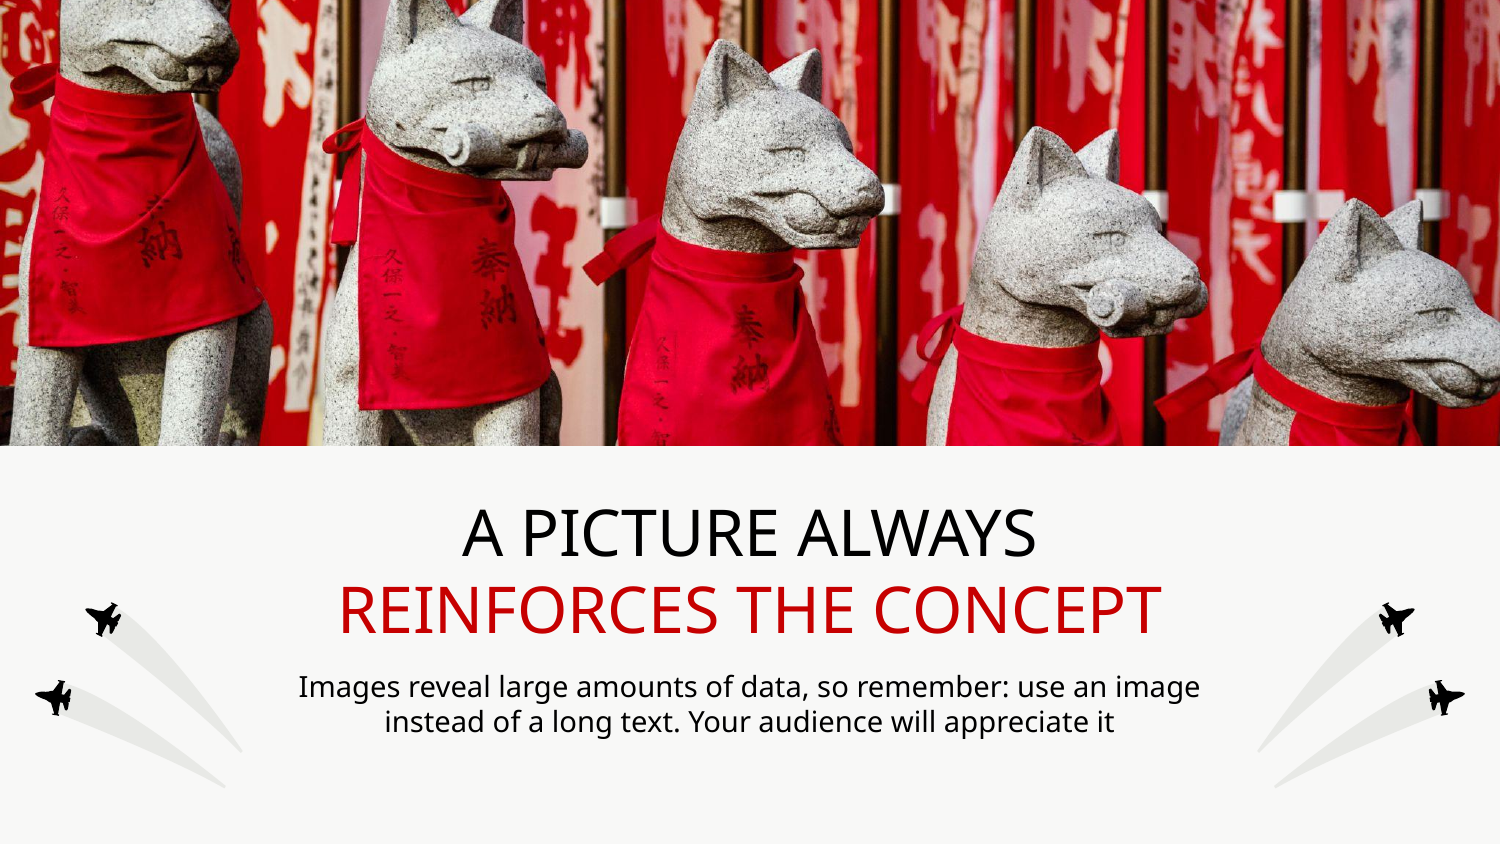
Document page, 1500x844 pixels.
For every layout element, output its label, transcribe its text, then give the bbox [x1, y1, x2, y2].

subtitle Images reveal large amounts of data, so remember: use an image instead of a long text. Your audience will appreciate it [271, 652, 1229, 756]
picture [0, 0, 1500, 446]
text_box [1270, 599, 1461, 807]
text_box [39, 599, 230, 807]
title A PICTURE ALWAYS REINFORCES THE CONCEPT [271, 485, 1229, 653]
